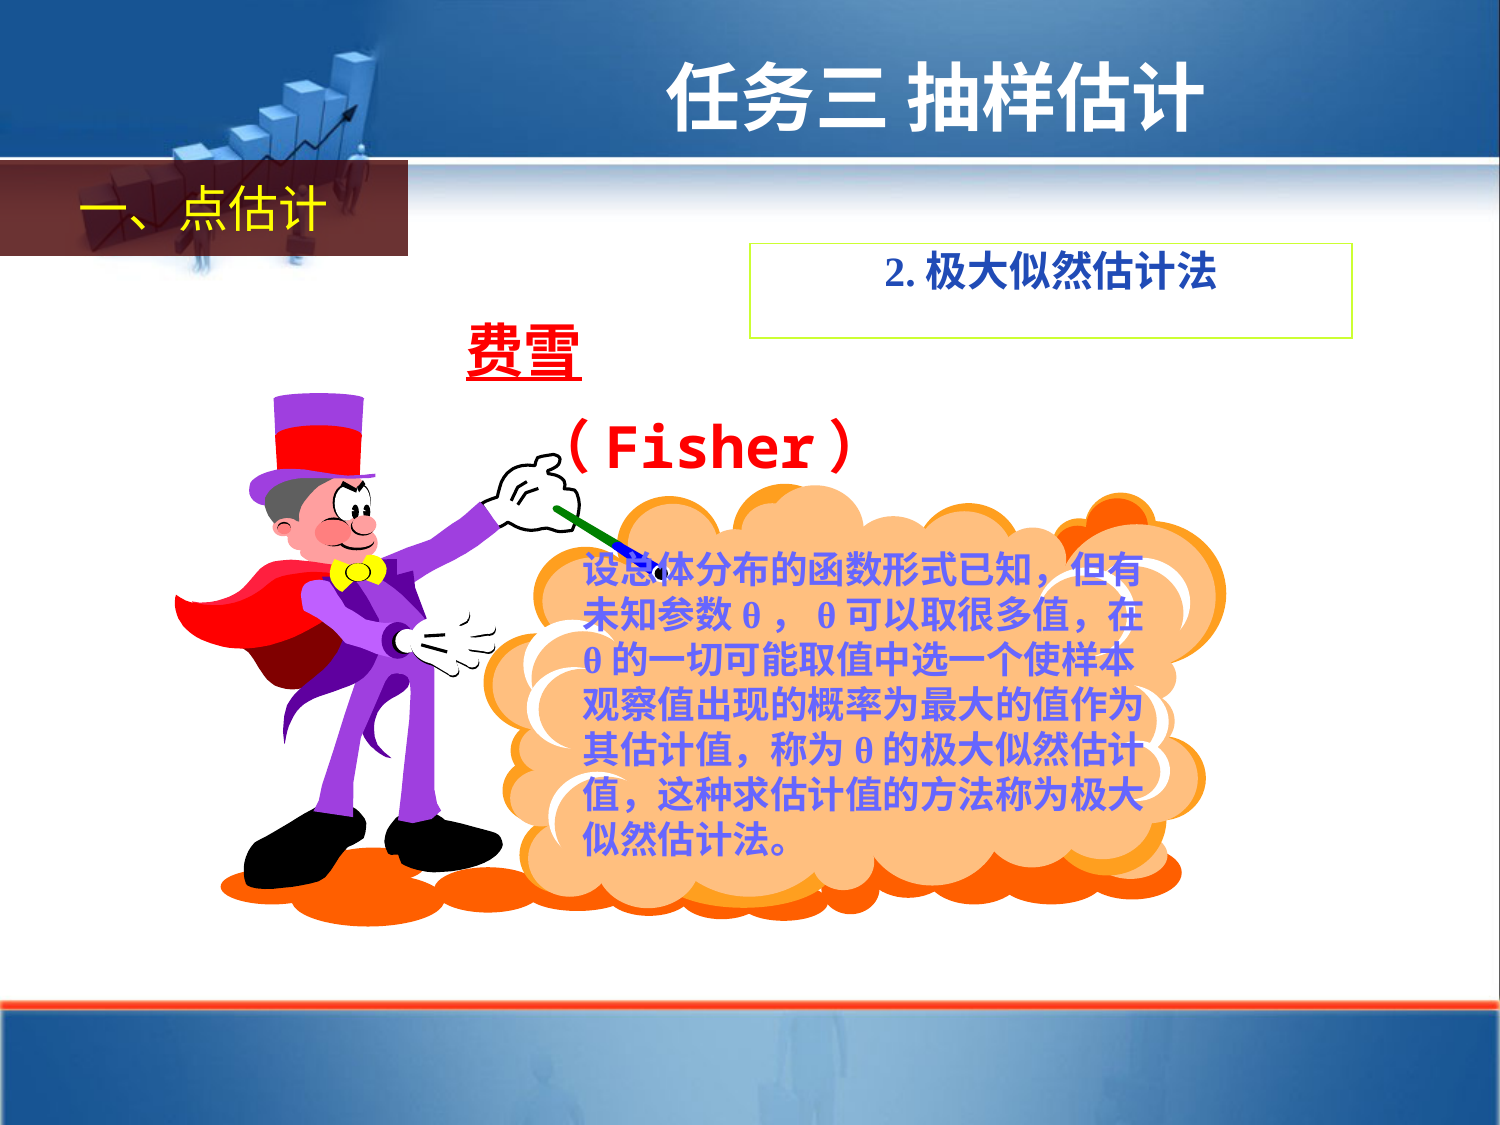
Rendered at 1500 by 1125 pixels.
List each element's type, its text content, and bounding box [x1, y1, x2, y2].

text_box 2.极大似然估计法 [749, 243, 1353, 339]
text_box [174, 312, 1227, 927]
picture [0, 0, 1500, 1125]
text_box 一、点估计 [0, 160, 408, 256]
text_box 任务三 抽样估计 [372, 42, 1500, 148]
